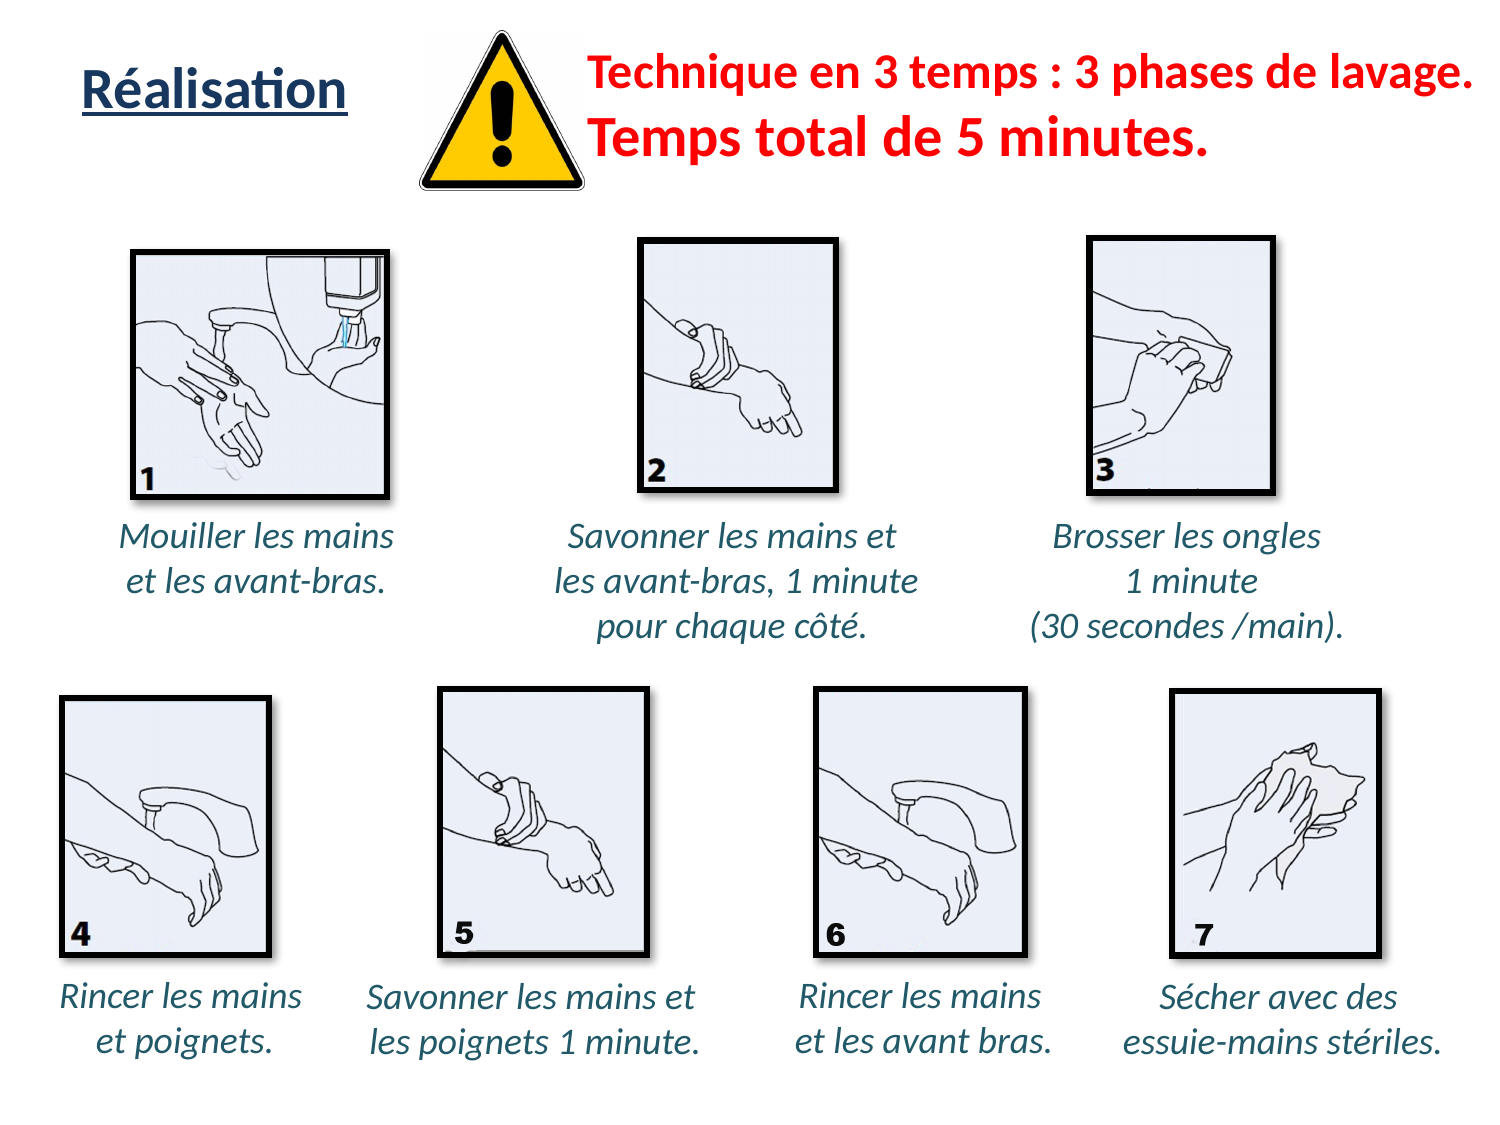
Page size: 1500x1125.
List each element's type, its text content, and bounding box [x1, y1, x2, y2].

text_box Sécher avec des essuie-mains stériles. [1108, 964, 1459, 1070]
picture [1174, 694, 1377, 953]
text_box Savonner les mains et les avant-bras, 1 minute pour chaque côté. [513, 503, 951, 654]
picture [442, 692, 644, 953]
picture [1092, 241, 1270, 490]
text_box Réalisation [67, 42, 364, 128]
picture [418, 30, 585, 191]
text_box Rincer les mains et les avant bras. [771, 964, 1069, 1069]
picture [818, 692, 1022, 953]
text_box Mouiller les mains et les avant-bras. [103, 503, 410, 609]
picture [135, 255, 384, 495]
text_box Technique en 3 temps : 3 phases de lavage. Temps total de 5 minutes. [585, 30, 1500, 176]
text_box Savonner les mains et les poignets 1 minute. [351, 964, 720, 1070]
text_box Rincer les mains et poignets. [44, 964, 326, 1069]
picture [64, 700, 266, 953]
text_box Brosser les ongles 1 minute (30 secondes /main). [998, 503, 1376, 654]
picture [643, 243, 833, 488]
